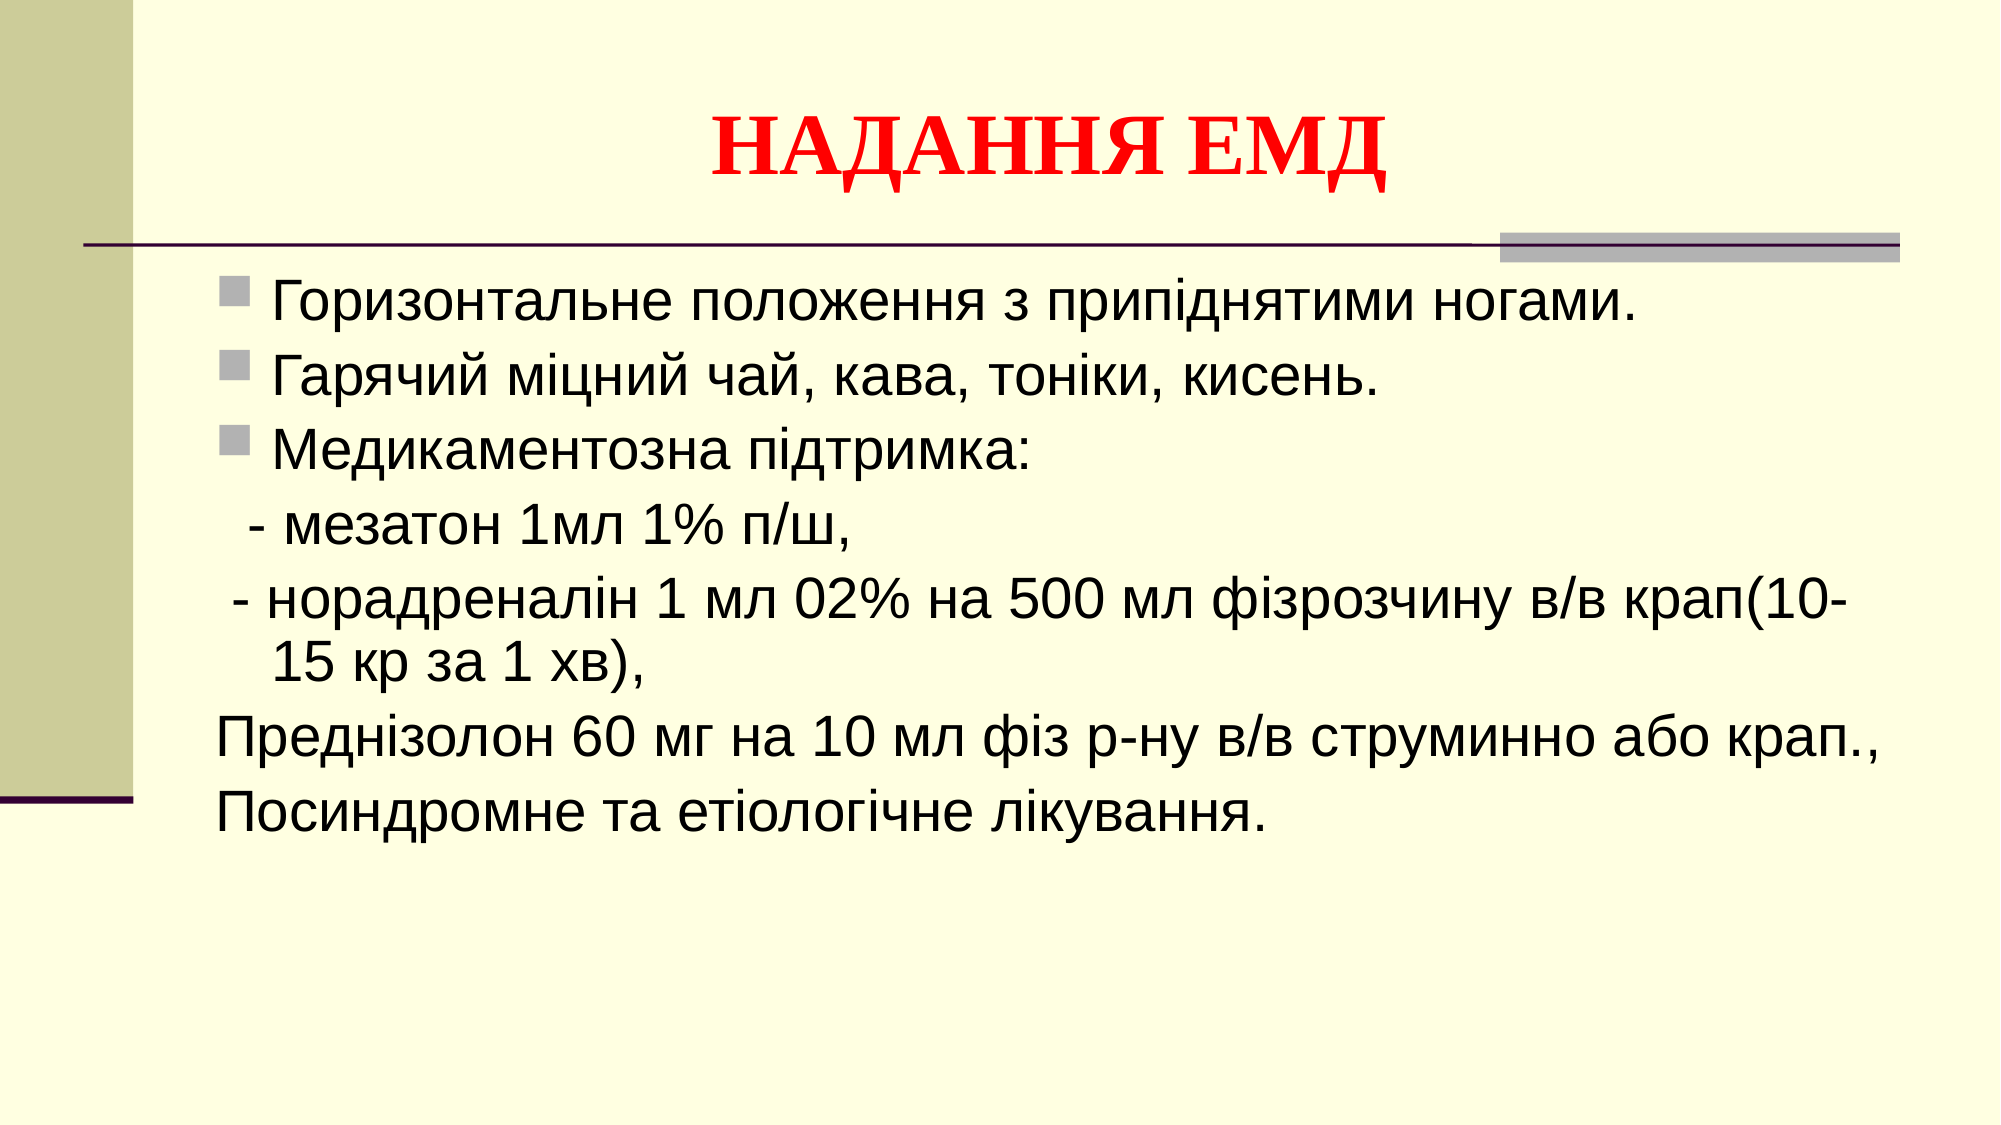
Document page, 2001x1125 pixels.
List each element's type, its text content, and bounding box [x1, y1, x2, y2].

list Горизонтальне положення з припіднятими ногами. Гарячий міцний чай, кава, тоніки, кисень. Медикаментозна підтримка: - мезатон 1мл 1% п/ш, - норадреналін 1 мл 02% на 500 мл фізрозчину в/в крап(10-15 кр за 1 хв), Преднізолон 60 мг на 10 мл фіз р-ну в/в струминно або крап., Посиндромне та етіологічне лікування. [200, 262, 1900, 1006]
title НАДАННЯ ЕМД [200, 45, 1900, 234]
